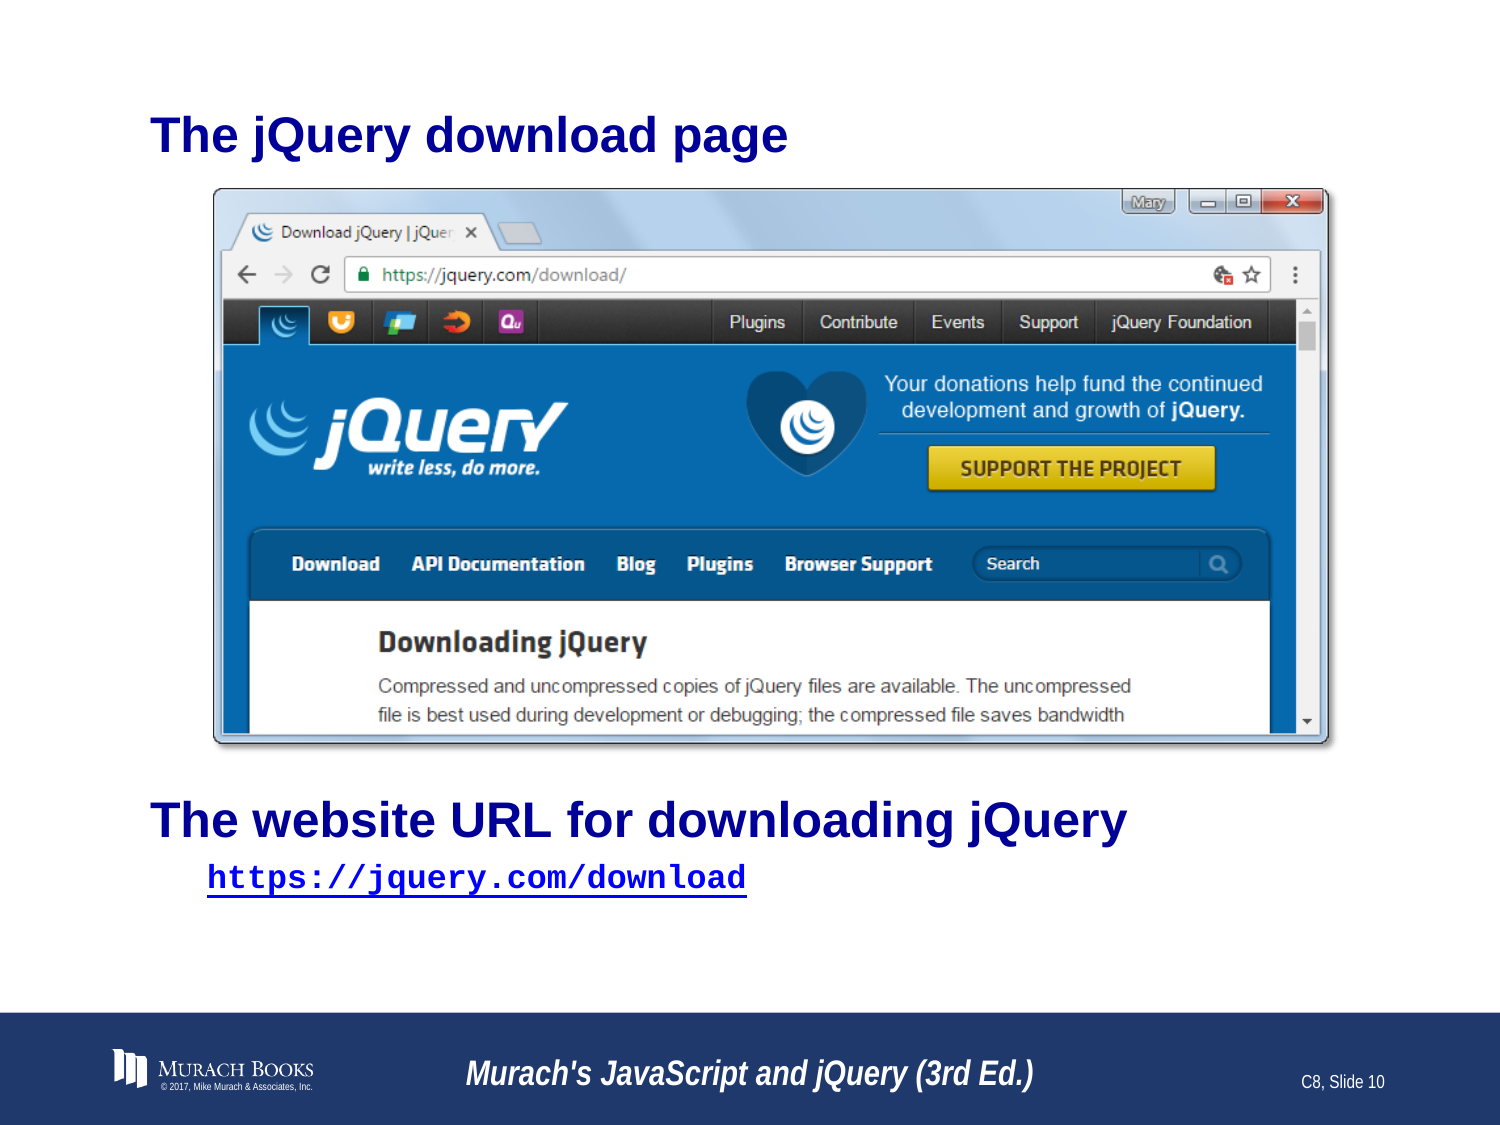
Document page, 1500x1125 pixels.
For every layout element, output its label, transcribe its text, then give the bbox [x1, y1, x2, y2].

slide_number C8, Slide 10 [1087, 1025, 1400, 1100]
slide_number Murach's JavaScript and jQuery (3rd Ed.) [463, 1025, 1050, 1100]
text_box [149, 174, 1350, 899]
title The jQuery download page [150, 102, 1350, 164]
footer © 2017, Mike Murach & Associates, Inc. [12, 1025, 463, 1100]
